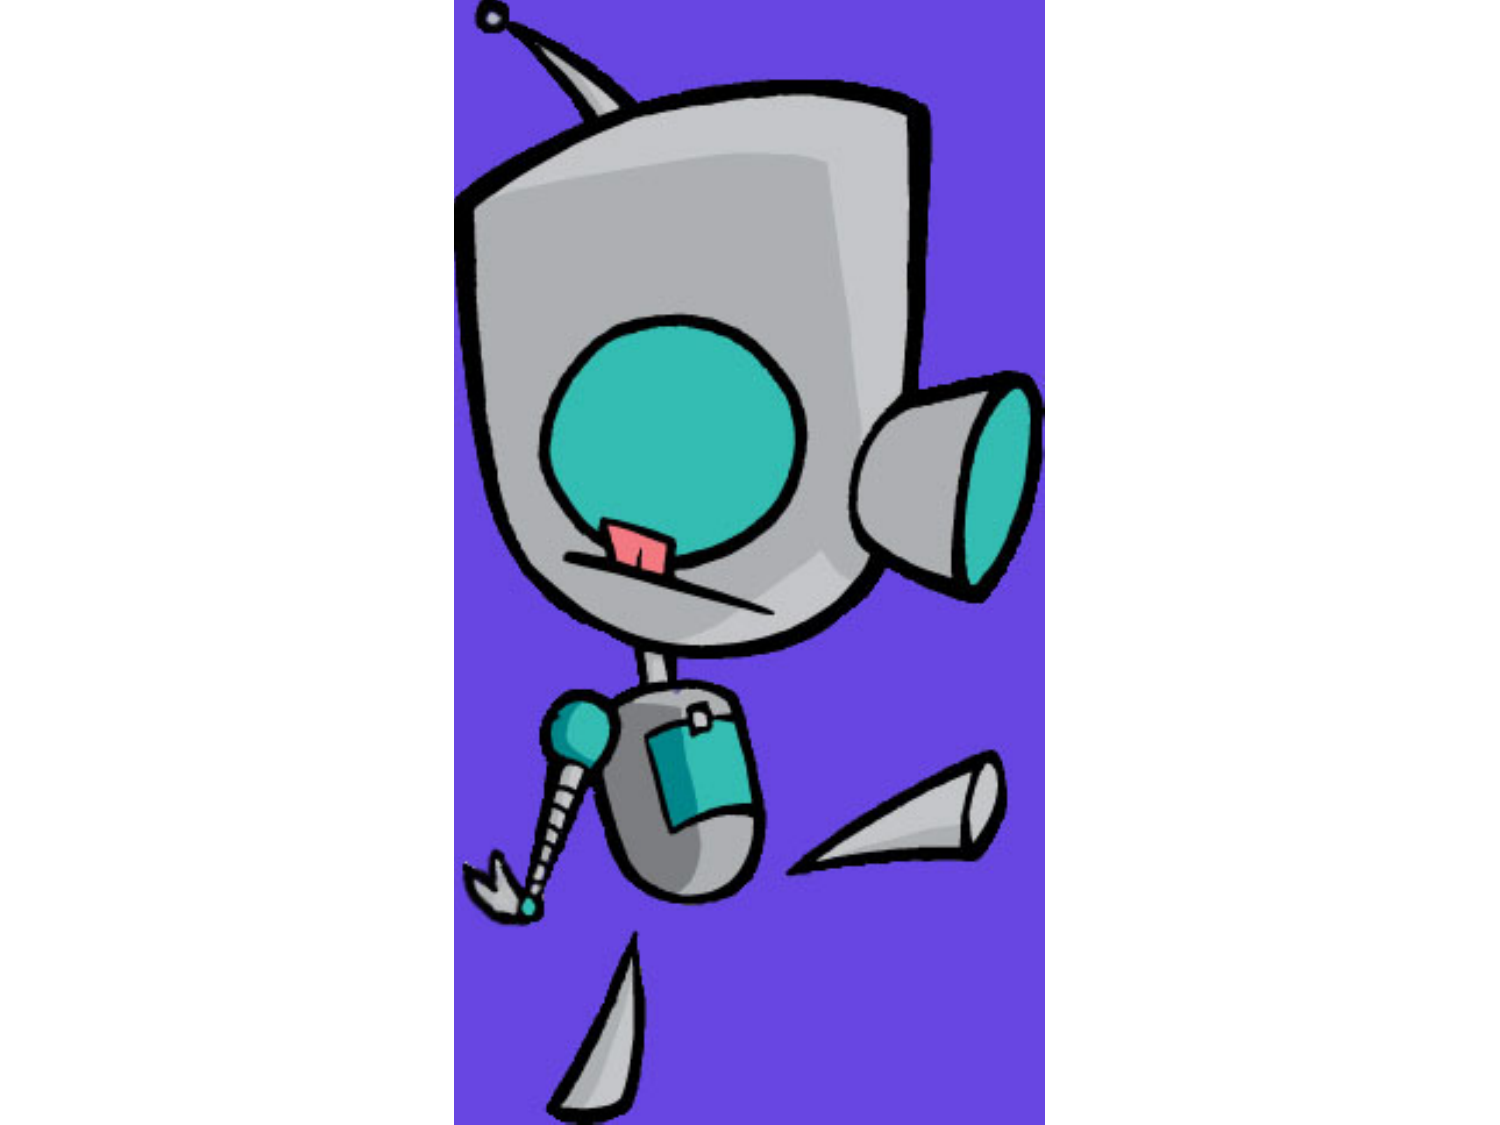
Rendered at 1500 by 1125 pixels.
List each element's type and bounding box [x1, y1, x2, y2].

picture [454, 0, 1046, 1125]
